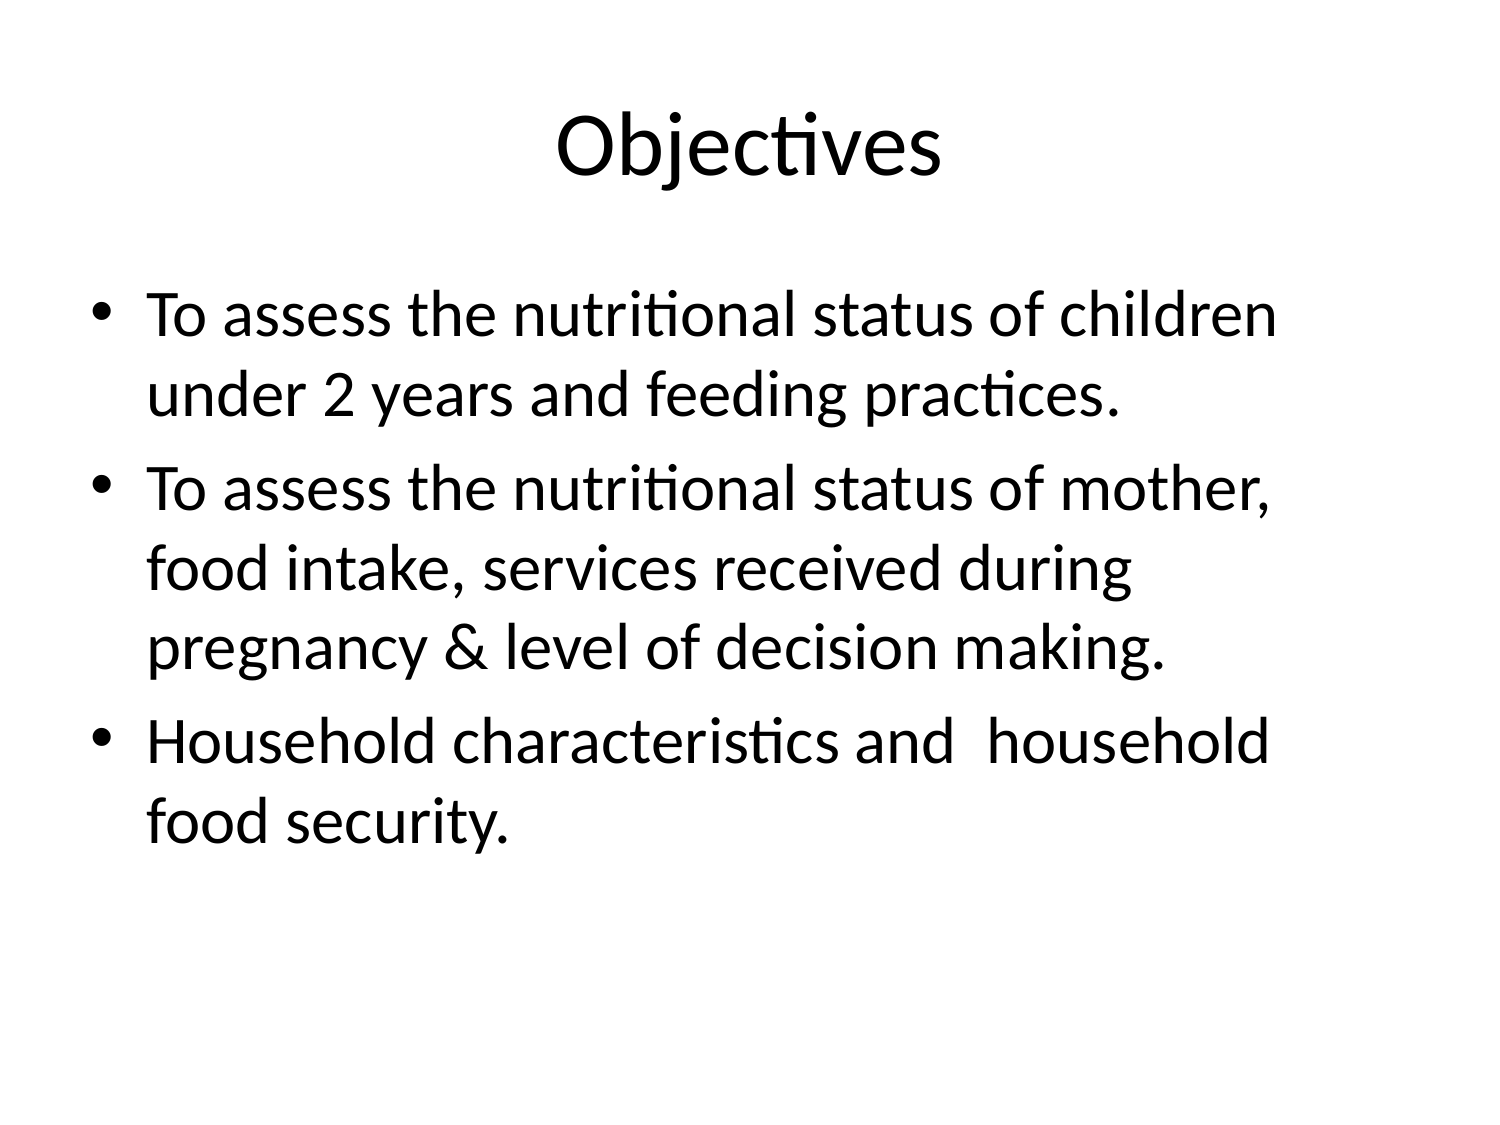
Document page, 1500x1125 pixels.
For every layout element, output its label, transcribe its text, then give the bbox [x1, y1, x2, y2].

title Objectives [75, 45, 1425, 233]
list To assess the nutritional status of children under 2 years and feeding practices. To assess the nutritional status of mother, food intake, services received during pregnancy & level of decision making. Household characteristics and household food security. [75, 262, 1425, 1005]
